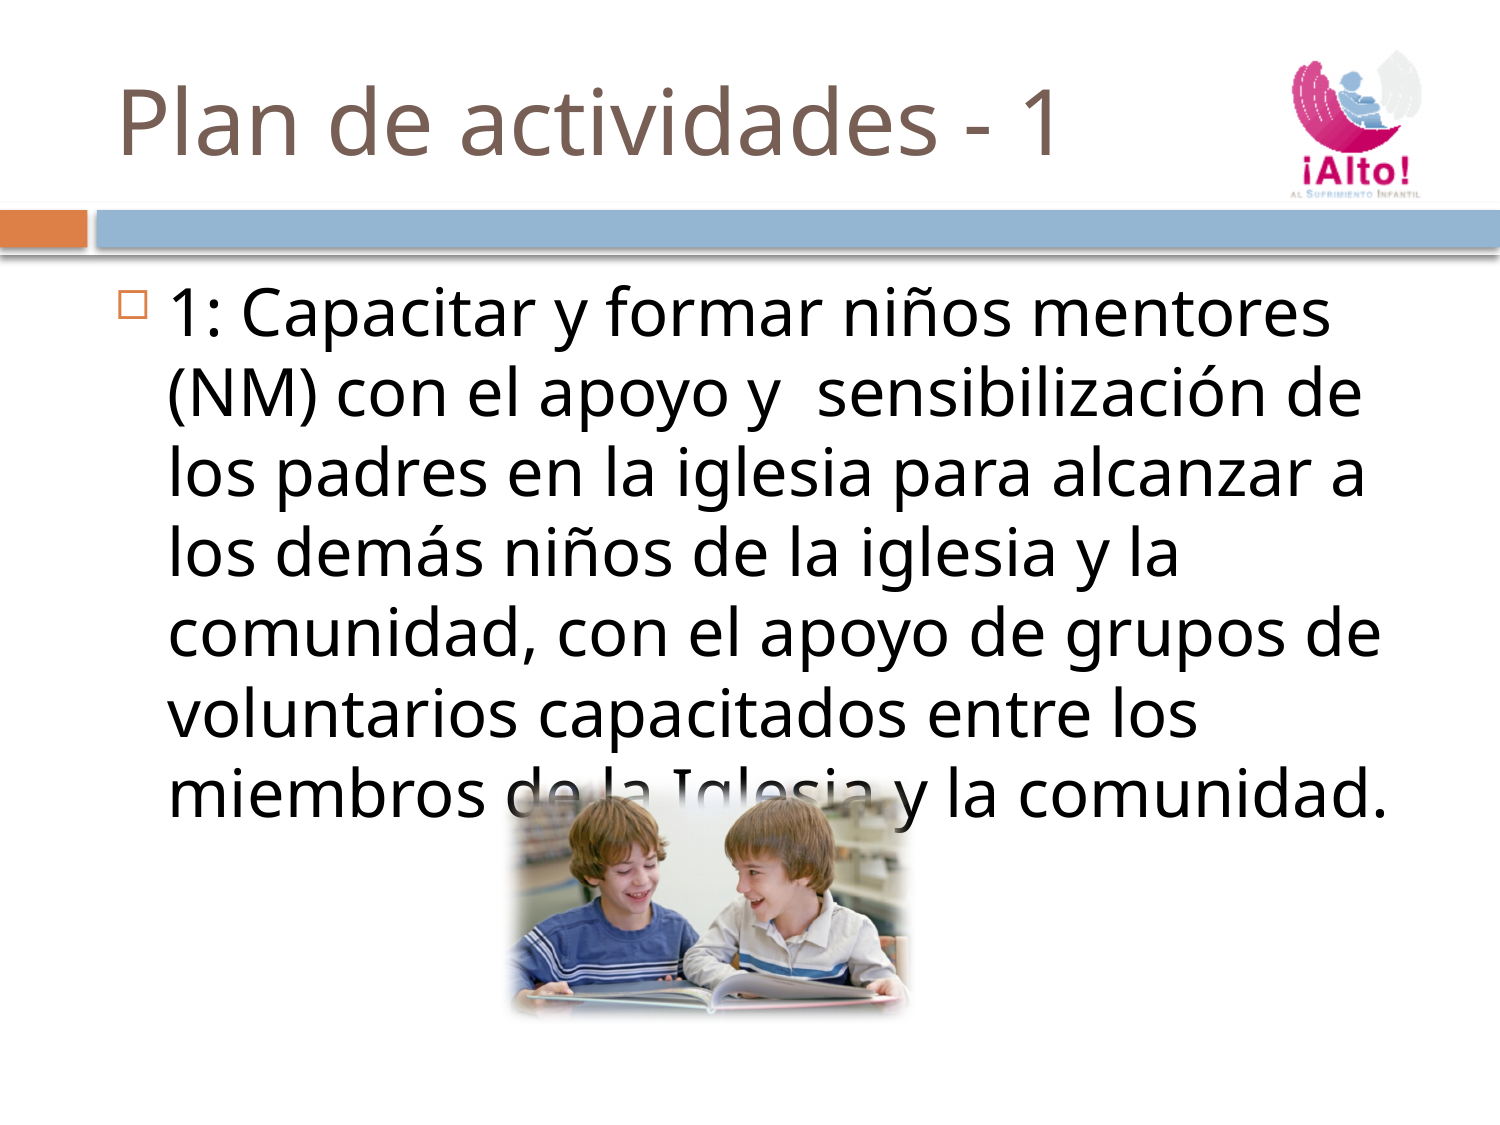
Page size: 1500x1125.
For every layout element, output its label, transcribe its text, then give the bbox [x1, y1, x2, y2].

list 1: Capacitar y formar niños mentores (NM) con el apoyo y sensibilización de los padres en la iglesia para alcanzar a los demás niños de la iglesia y la comunidad, con el apoyo de grupos de voluntarios capacitados entre los miembros de la Iglesia y la comunidad. [100, 262, 1438, 1000]
picture [499, 774, 917, 1025]
title Plan de actividades - 1 [100, 37, 1256, 200]
picture [1262, 24, 1451, 213]
